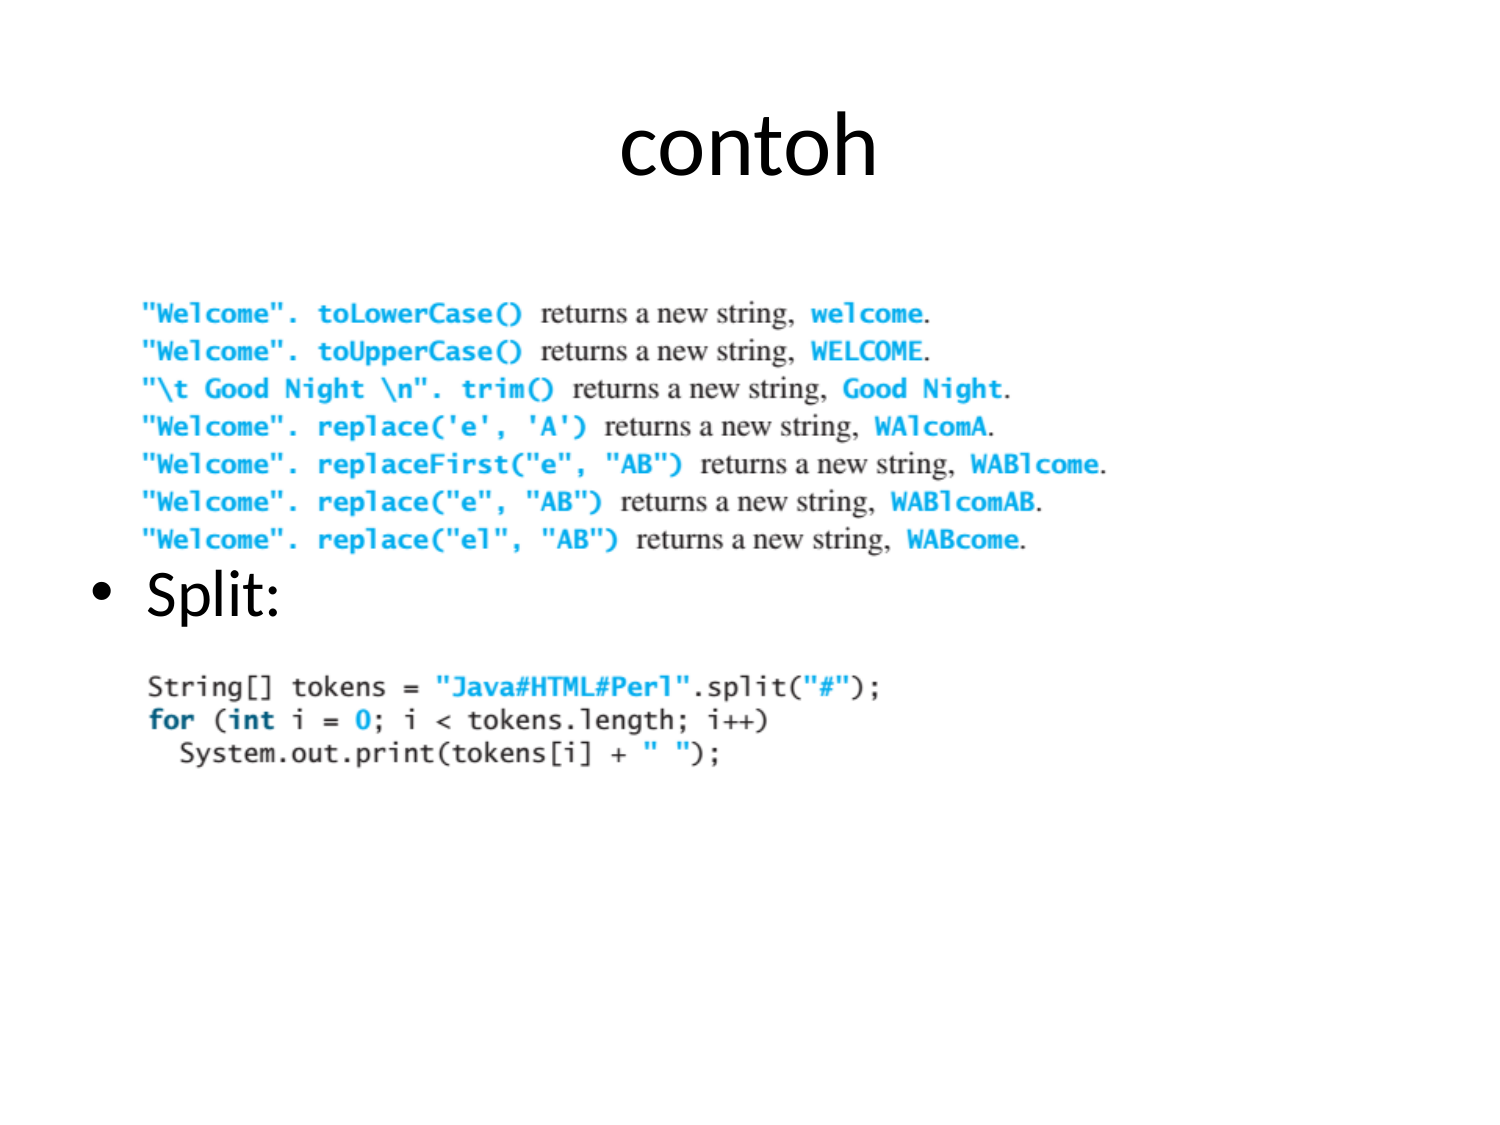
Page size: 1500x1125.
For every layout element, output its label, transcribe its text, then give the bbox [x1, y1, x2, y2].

picture [135, 290, 1110, 563]
list Split: [75, 262, 1425, 1005]
title contoh [75, 45, 1425, 233]
picture [135, 668, 893, 776]
